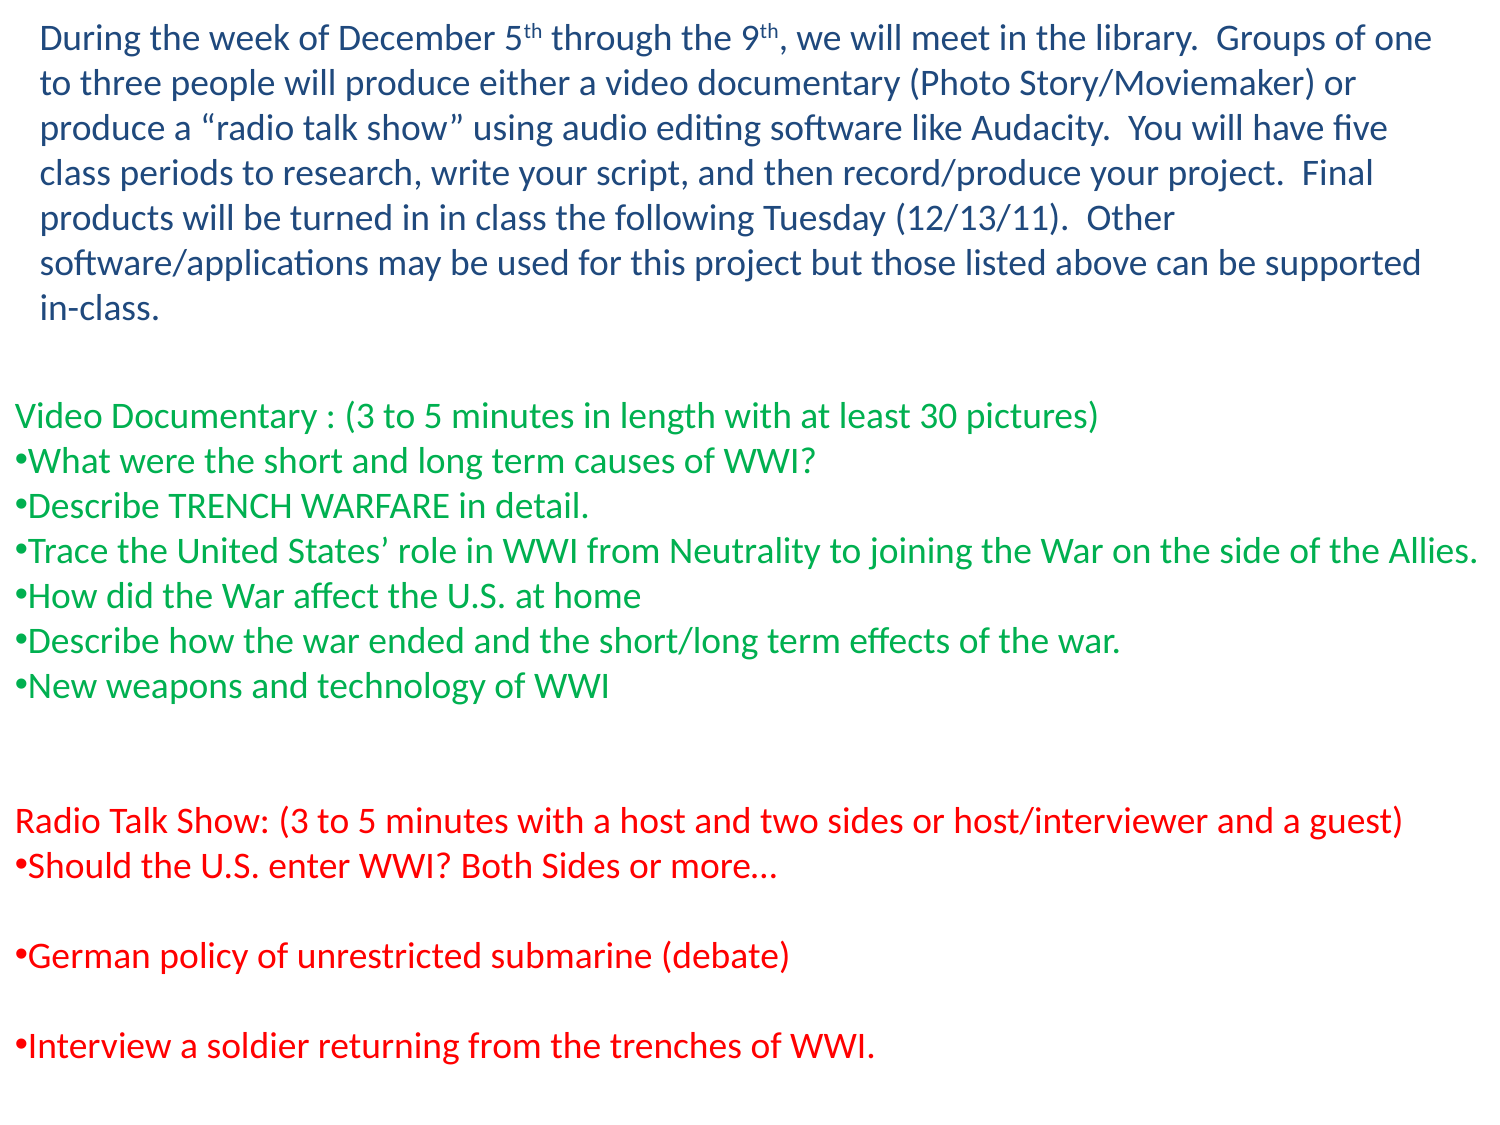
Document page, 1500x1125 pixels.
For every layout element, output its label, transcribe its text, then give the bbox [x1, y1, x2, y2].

text_box During the week of December 5th through the 9th, we will meet in the library. Groups of one to three people will produce either a video documentary (Photo Story/Moviemaker) or produce a “radio talk show” using audio editing software like Audacity. You will have five class periods to research, write your script, and then record/produce your project. Final products will be turned in in class the following Tuesday (12/13/11). Other software/applications may be used for this project but those listed above can be supported in-class. [24, 5, 1450, 336]
text_box Video Documentary : (3 to 5 minutes in length with at least 30 pictures) What were the short and long term causes of WWI? Describe TRENCH WARFARE in detail. Trace the United States’ role in WWI from Neutrality to joining the War on the side of the Allies. How did the War affect the U.S. at home Describe how the war ended and the short/long term effects of the war. New weapons and technology of WWI Radio Talk Show: (3 to 5 minutes with a host and two sides or host/interviewer and a guest) Should the U.S. enter WWI? Both Sides or more… German policy of unrestricted submarine (debate) Interview a soldier returning from the trenches of WWI. [0, 338, 1500, 1119]
